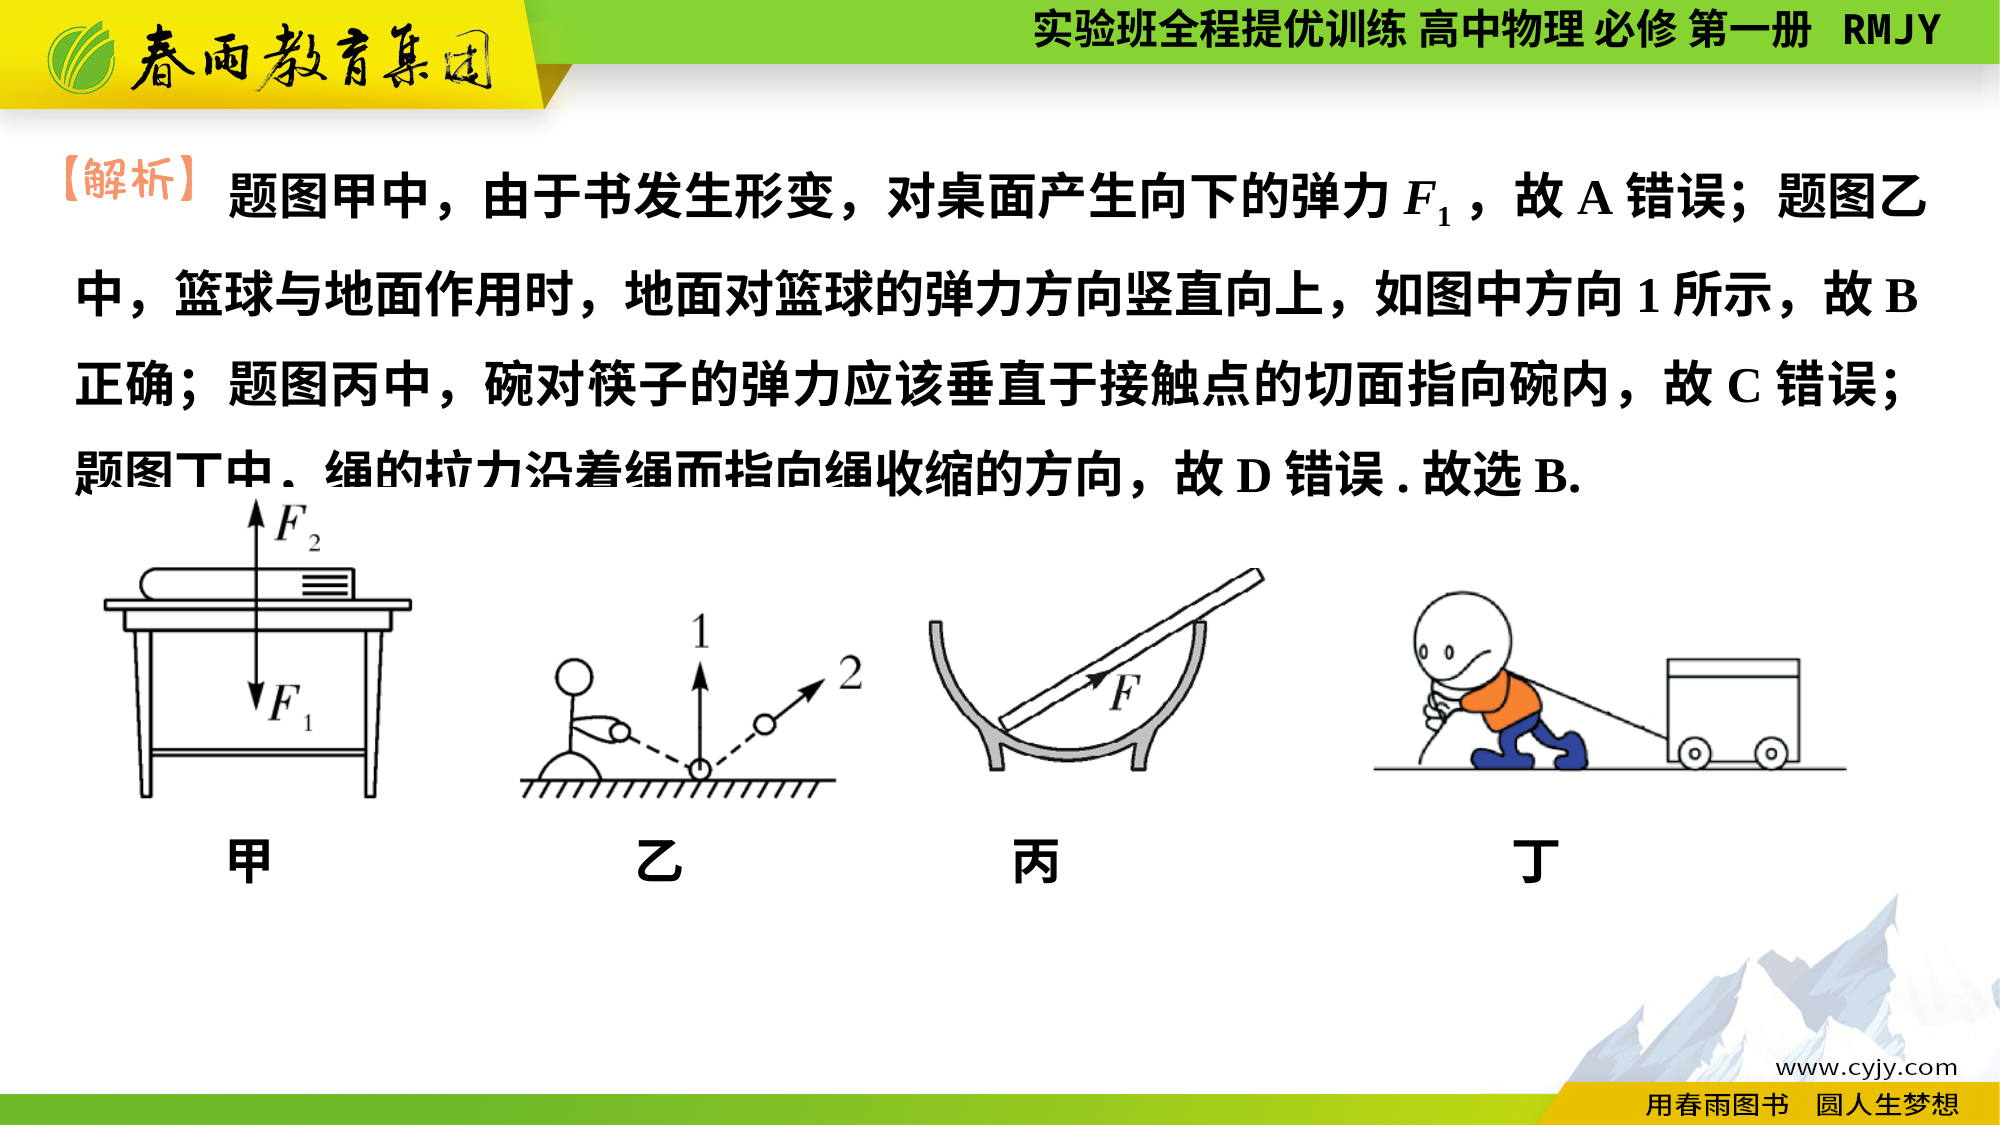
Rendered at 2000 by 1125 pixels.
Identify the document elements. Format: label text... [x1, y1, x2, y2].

list 题图甲中，由于书发生形变，对桌面产生向下的弹力F1，故A错误；题图乙中，篮球与地面作用时，地面对篮球的弹力方向竖直向上，如图中方向1所示，故B正确；题图丙中，碗对筷子的弹力应该垂直于接触点的切面指向碗内，故C错误；题图丁中，绳的拉力沿着绳而指向绳收缩的方向，故D错误.故选B. [59, 122, 1944, 502]
picture [0, 0, 2000, 1125]
text_box 甲 乙 丙 丁 [186, 822, 1893, 897]
